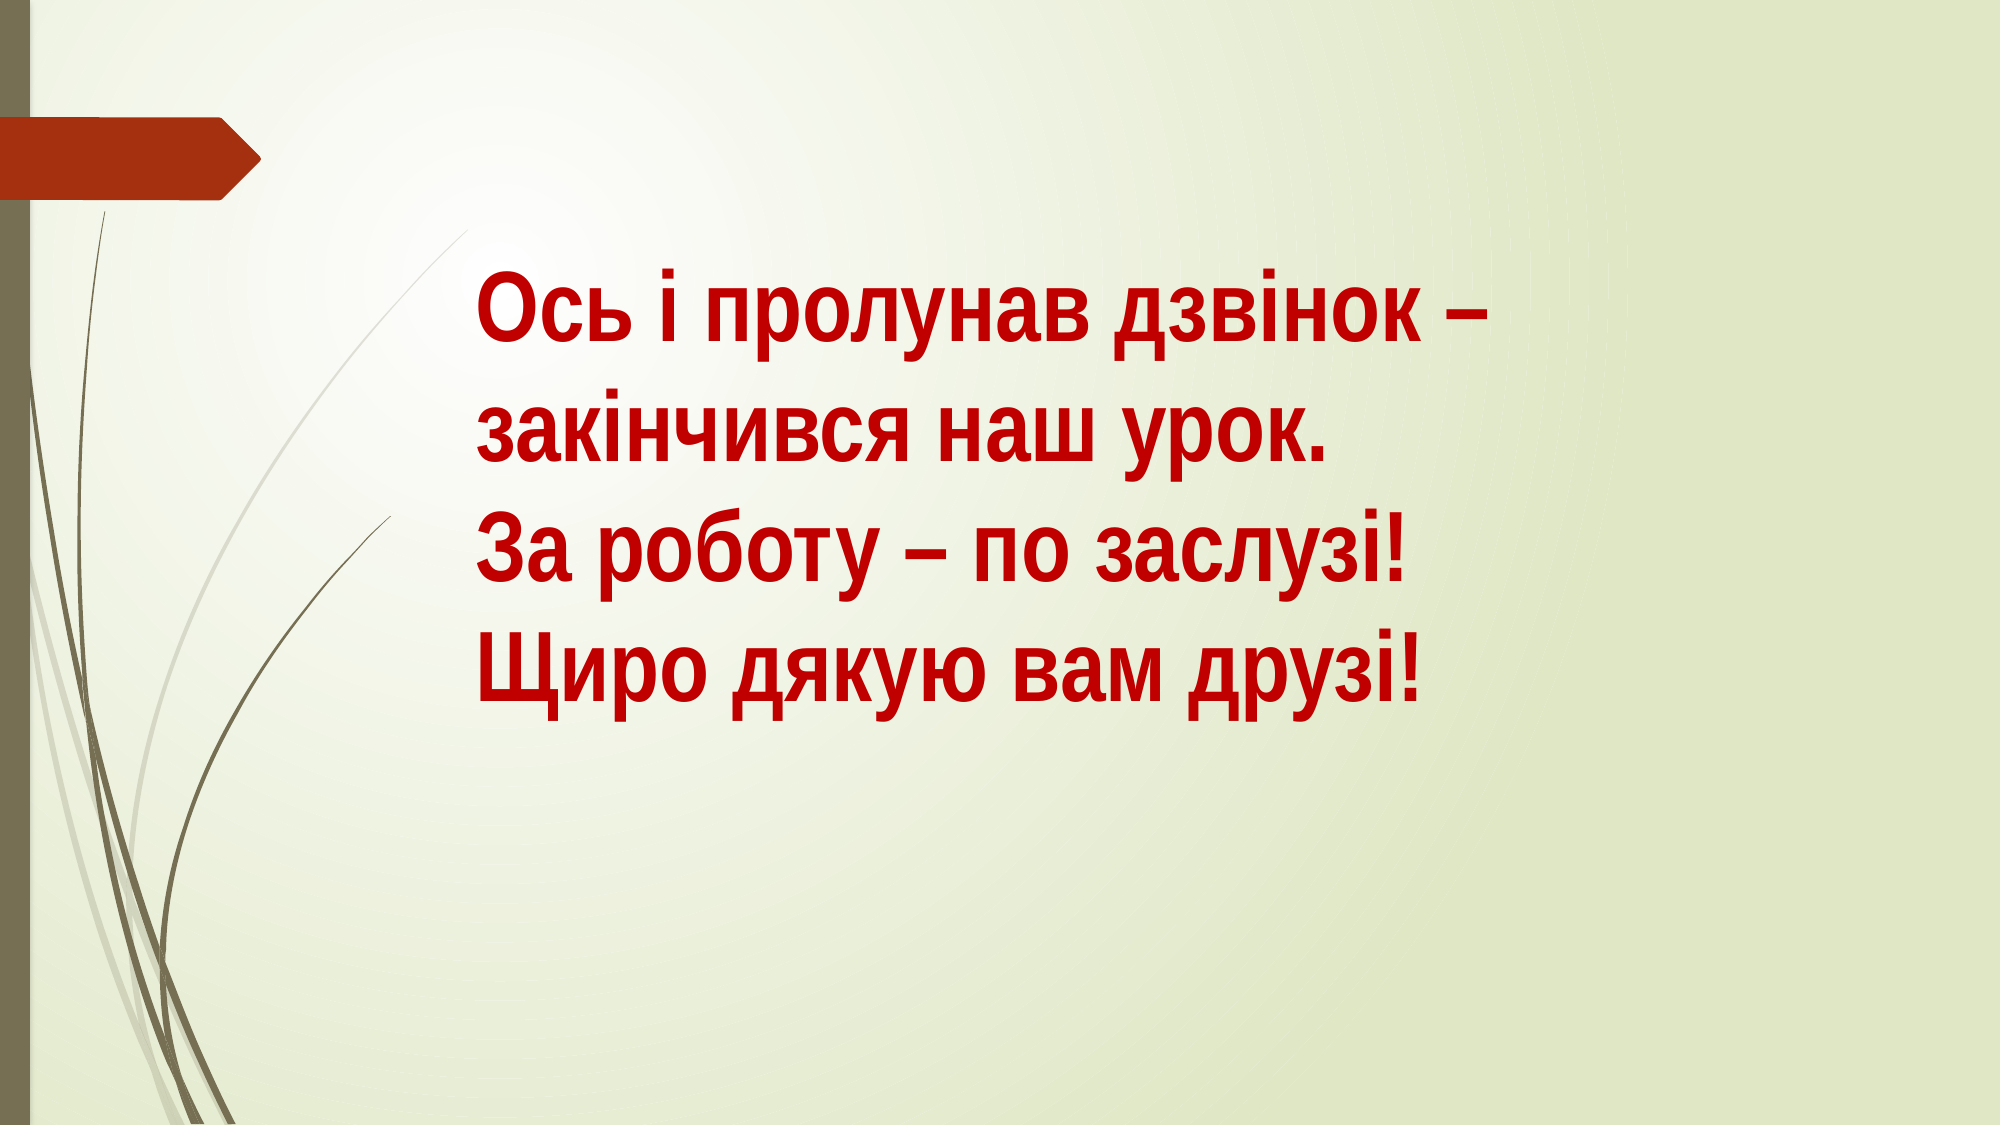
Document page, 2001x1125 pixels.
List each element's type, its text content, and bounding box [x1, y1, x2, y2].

text_box Ось і пролунав дзвінок – закінчився наш урок. За роботу – по заслузі! Щиро дякую вам друзі! [460, 234, 1688, 729]
